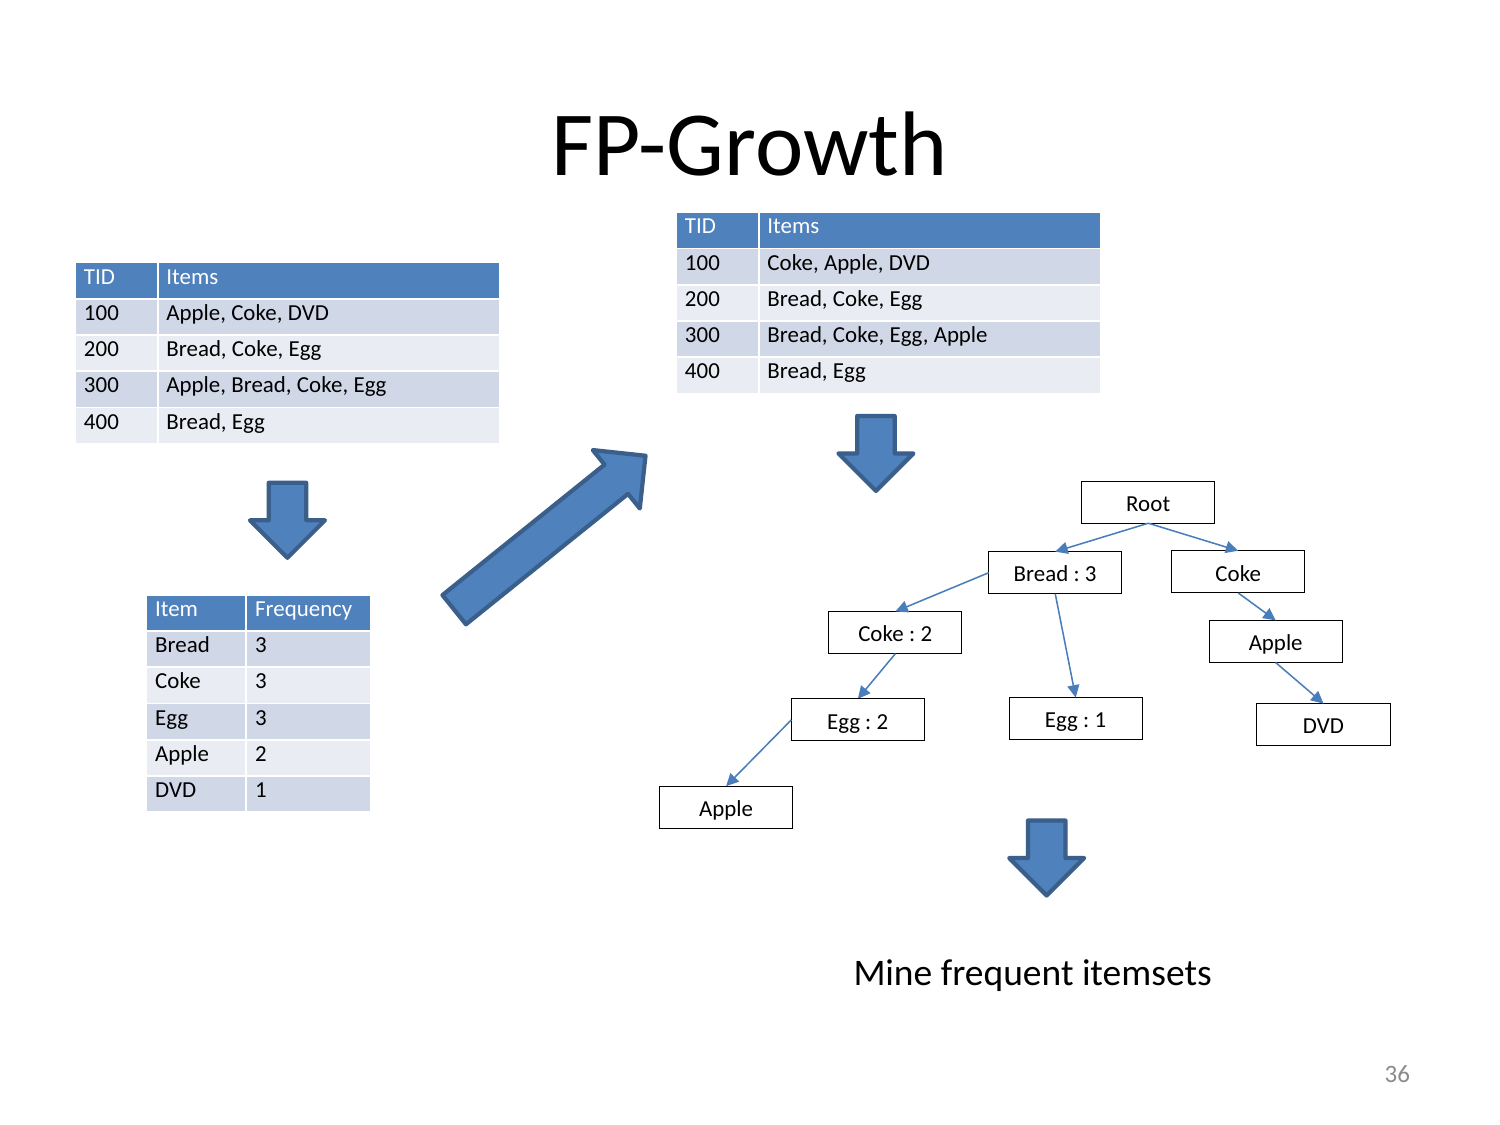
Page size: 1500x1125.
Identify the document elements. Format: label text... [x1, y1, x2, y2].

text_box [1007, 838, 1087, 898]
table_cell 2 [247, 741, 370, 775]
table_cell 100 [76, 300, 157, 334]
title FP-Growth [75, 45, 1425, 233]
table_cell Apple, Coke, DVD [159, 300, 499, 334]
table_header Item [147, 596, 245, 630]
table_cell Bread, Coke, Egg, Apple [760, 322, 1100, 356]
table_cell Bread, Egg [760, 358, 1100, 393]
text_box [248, 480, 327, 560]
table_header Frequency [247, 596, 370, 630]
table_cell 100 [677, 249, 758, 284]
table_cell 400 [677, 358, 758, 393]
table_cell Bread, Egg [159, 408, 499, 443]
table_cell Bread, Coke, Egg [159, 336, 499, 370]
table_cell 300 [677, 322, 758, 356]
table_cell 1 [247, 777, 370, 811]
text_box [440, 447, 648, 627]
table_cell Bread, Coke, Egg [760, 286, 1100, 320]
table_cell 200 [76, 336, 157, 370]
table_cell Apple, Bread, Coke, Egg [159, 372, 499, 407]
table_cell Bread [147, 632, 245, 666]
table_cell DVD [147, 777, 245, 811]
table_header Items [760, 213, 1100, 248]
table_cell 200 [677, 286, 758, 320]
text_box Mine frequent itemsets [838, 940, 1228, 1001]
table_header Items [159, 263, 499, 298]
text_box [659, 480, 1391, 830]
table_cell 300 [76, 372, 157, 407]
table_cell Coke, Apple, DVD [760, 249, 1100, 284]
text_box [836, 413, 916, 479]
slide_number 36 [1074, 1042, 1425, 1103]
table_cell Apple [147, 741, 245, 775]
table_header TID [677, 213, 758, 248]
table_cell 400 [76, 408, 157, 443]
table_cell 3 [247, 704, 370, 739]
table_cell 3 [247, 668, 370, 703]
table_header TID [76, 263, 157, 298]
table_cell Coke [147, 668, 245, 703]
table_cell Egg [147, 704, 245, 739]
table_cell 3 [247, 632, 370, 666]
